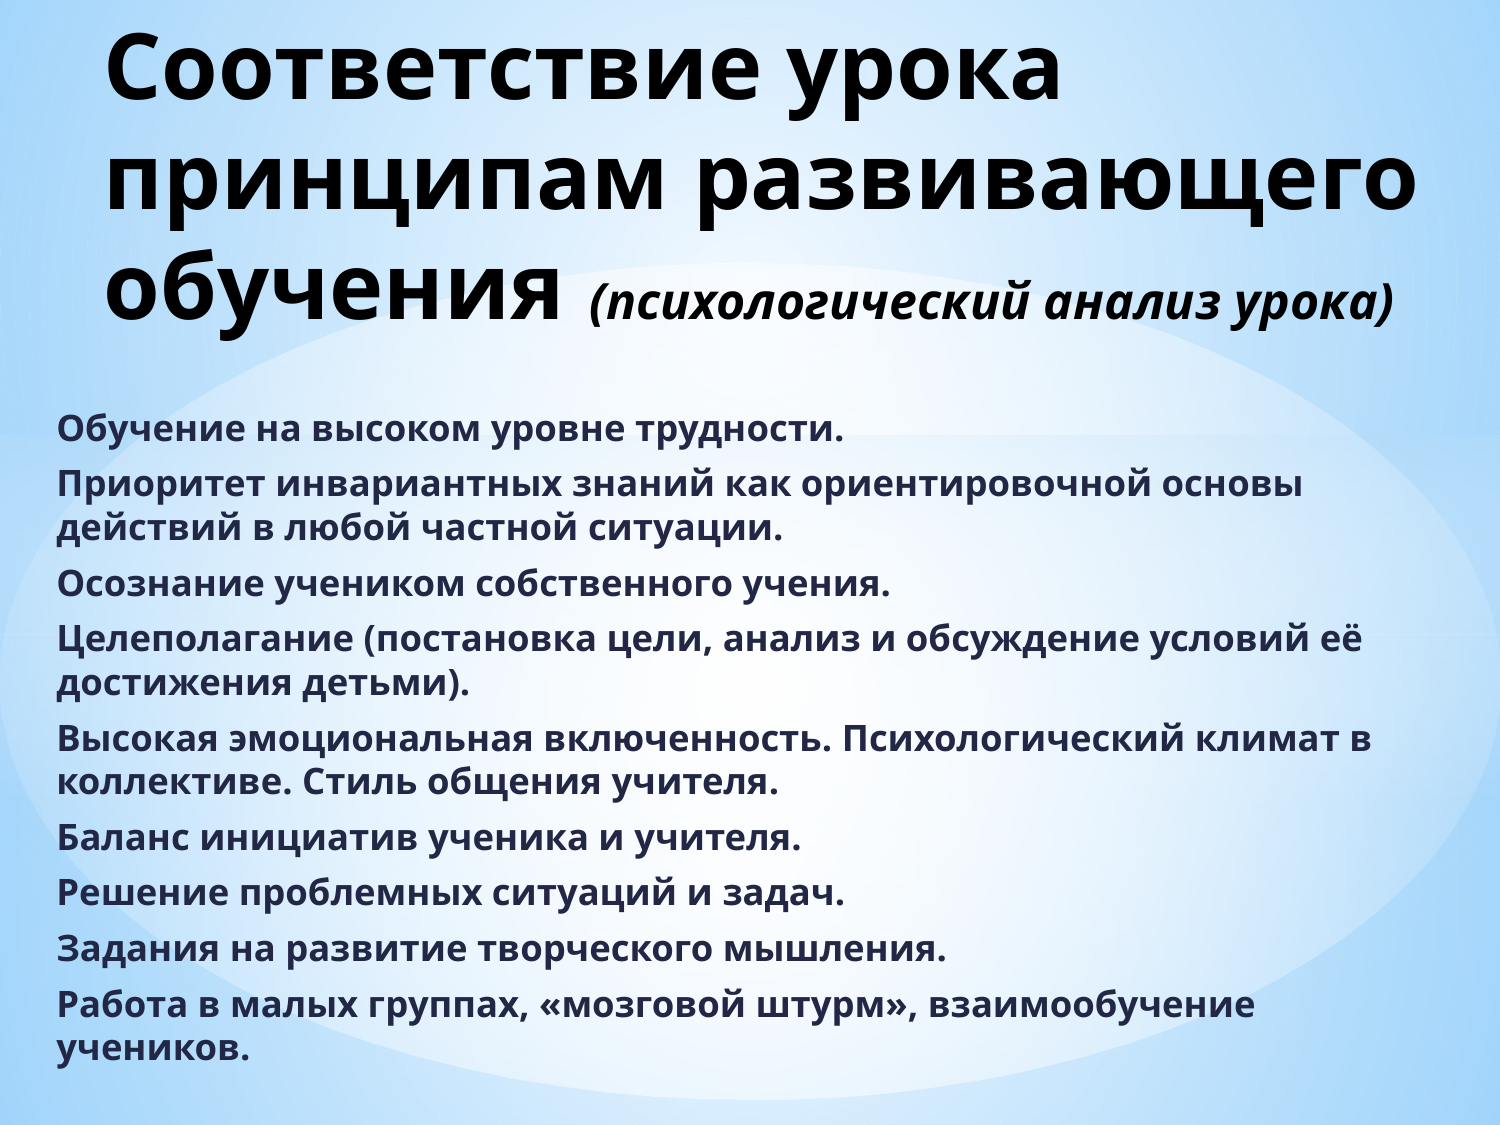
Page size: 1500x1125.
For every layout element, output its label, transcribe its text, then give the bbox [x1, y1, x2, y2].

subtitle Обучение на высоком уровне трудности. Приоритет инвариантных знаний как ориентировочной основы действий в любой частной ситуации. Осознание учеником собственного учения. Целеполагание (постановка цели, анализ и обсуждение условий её достижения детьми). Высокая эмоциональная включенность. Психологический климат в коллективе. Стиль общения учителя. Баланс инициатив ученика и учителя. Решение проблемных ситуаций и задач. Задания на развитие творческого мышления. Работа в малых группах, «мозговой штурм», взаимообучение учеников. [40, 396, 1471, 1083]
title Соответствие урока принципам развивающего обучения (психологический анализ урока) [58, 0, 1453, 284]
